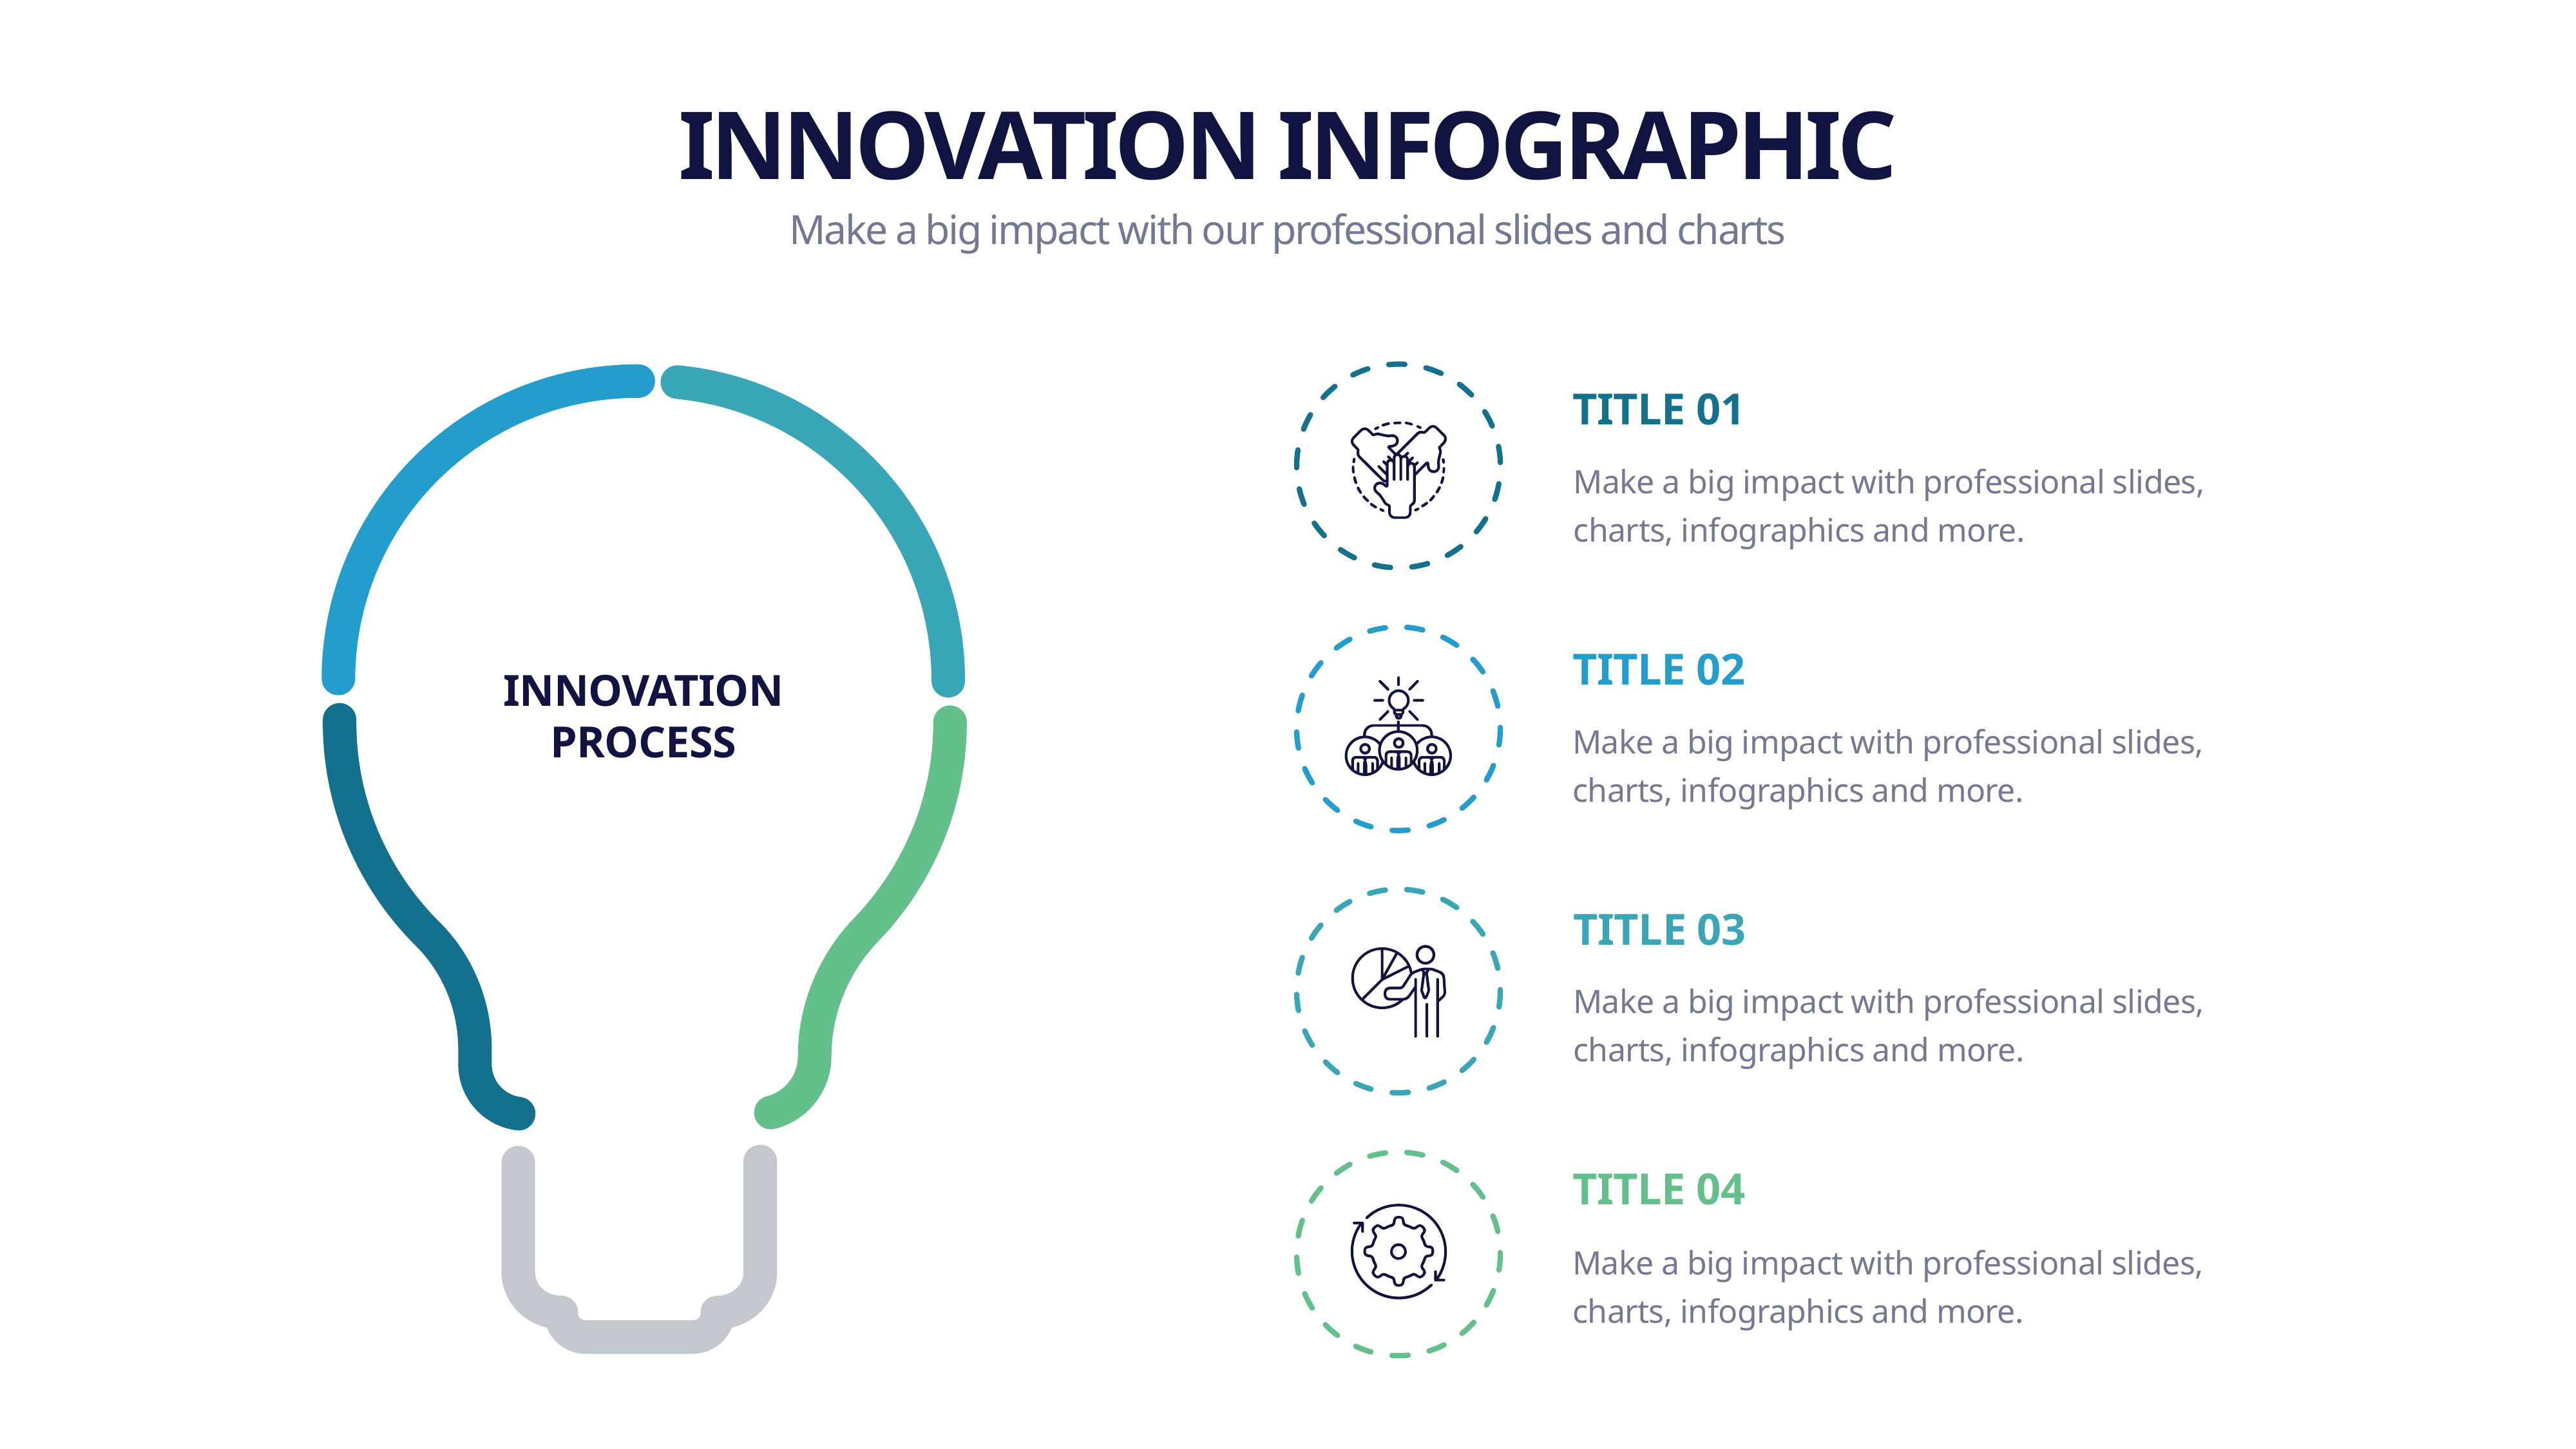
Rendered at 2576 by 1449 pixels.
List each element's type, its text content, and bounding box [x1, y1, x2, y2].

text_box TITLE 02 [1563, 637, 2307, 698]
text_box [1296, 1152, 1501, 1356]
text_box TITLE 04 [1563, 1157, 2307, 1218]
text_box [1351, 947, 1446, 1038]
text_box [1379, 679, 1389, 691]
text_box [1350, 1222, 1433, 1300]
text_box [770, 722, 950, 1113]
text_box [338, 381, 638, 679]
text_box [1365, 1204, 1447, 1282]
text_box [1344, 689, 1453, 777]
text_box Make a big impact with professional slides, charts, infographics and more. [1563, 1228, 2307, 1334]
text_box [518, 1161, 761, 1338]
text_box [1415, 945, 1436, 965]
text_box [1408, 679, 1419, 691]
text_box [1397, 676, 1400, 687]
text_box TITLE 03 [1563, 897, 2307, 959]
text_box [1404, 421, 1413, 426]
text_box [1296, 364, 1501, 568]
text_box Make a big impact with professional slides, charts, infographics and more. [1563, 966, 2307, 1073]
text_box [1393, 421, 1402, 424]
text_box [1363, 1216, 1435, 1287]
text_box [1381, 422, 1390, 427]
text_box INNOVATION INFOGRAPHIC [160, 80, 2416, 199]
text_box [1296, 627, 1501, 831]
text_box INNOVATION PROCESS [446, 658, 841, 772]
text_box [339, 719, 519, 1114]
text_box Make a big impact with professional slides, charts, infographics and more. [1564, 447, 2307, 554]
text_box [1350, 424, 1447, 519]
text_box [1296, 889, 1501, 1093]
text_box [677, 382, 949, 681]
text_box TITLE 01 [1563, 377, 2307, 439]
text_box Make a big impact with our professional slides and charts [160, 199, 2416, 258]
text_box Make a big impact with professional slides, charts, infographics and more. [1563, 707, 2307, 813]
